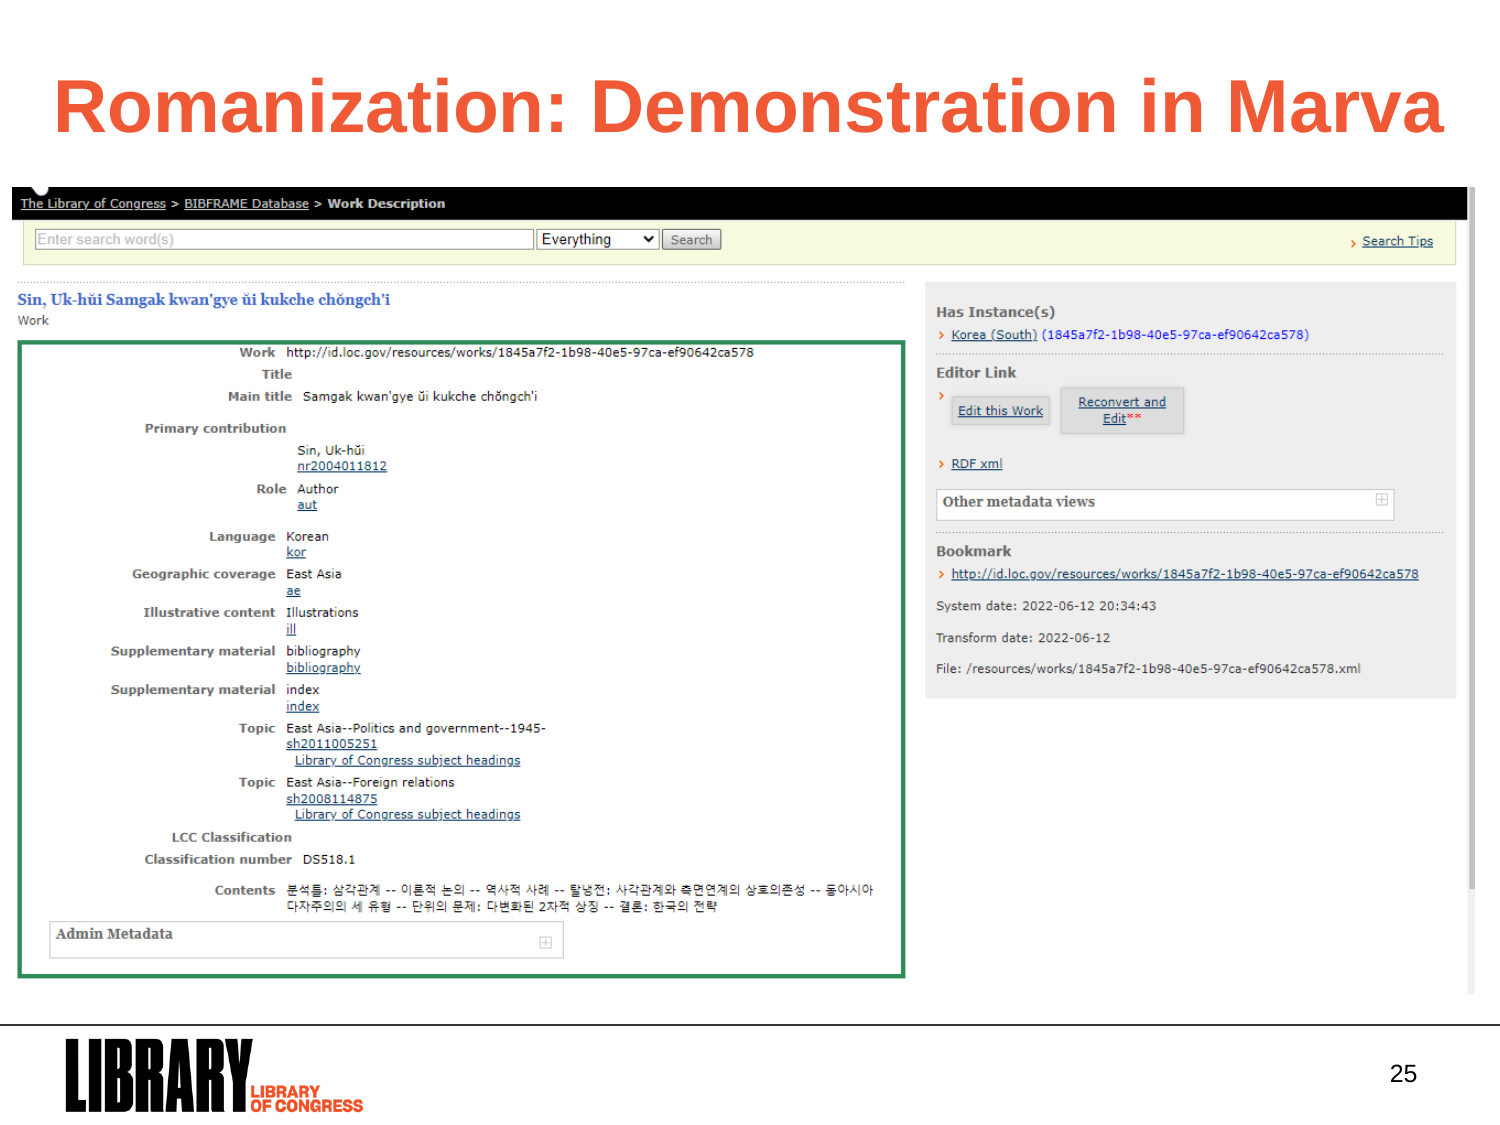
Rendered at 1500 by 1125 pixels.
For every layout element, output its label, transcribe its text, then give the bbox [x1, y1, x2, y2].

text_box Romanization: Demonstration in Marva [38, 49, 1500, 155]
picture [62, 1035, 366, 1115]
picture [12, 187, 1476, 995]
